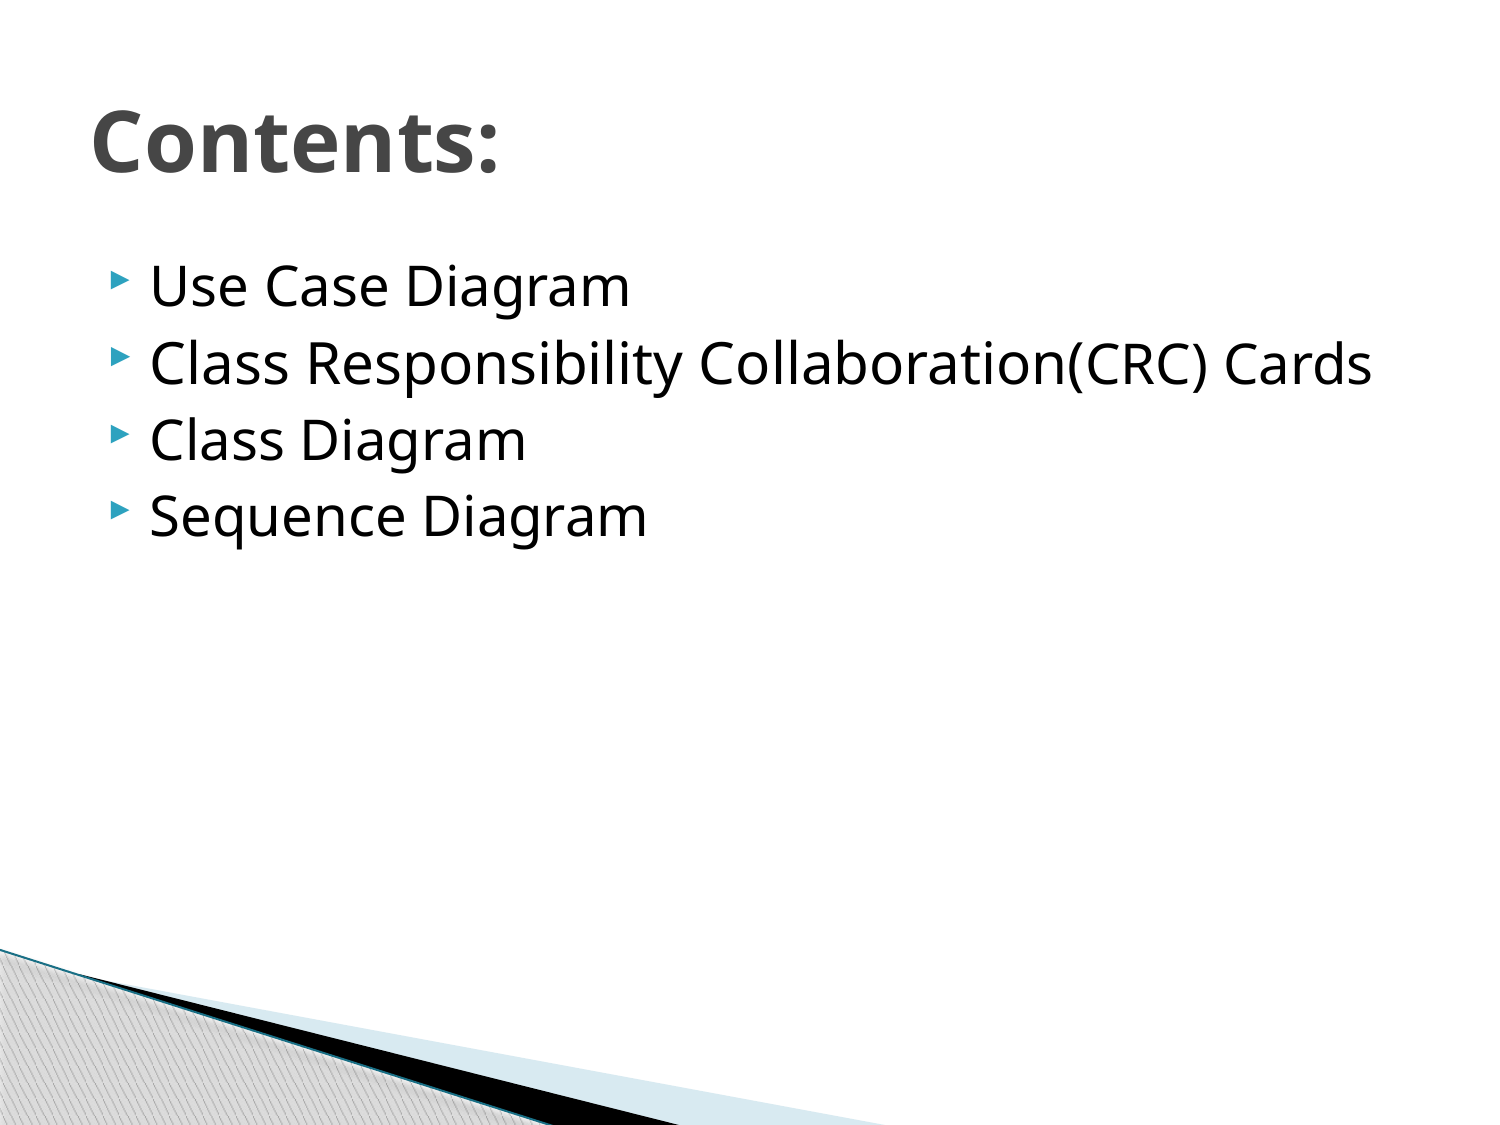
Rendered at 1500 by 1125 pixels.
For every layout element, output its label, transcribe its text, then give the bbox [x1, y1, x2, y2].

list Use Case Diagram Class Responsibility Collaboration(CRC) Cards Class Diagram Sequence Diagram [75, 243, 1425, 986]
title Contents: [75, 45, 1425, 233]
